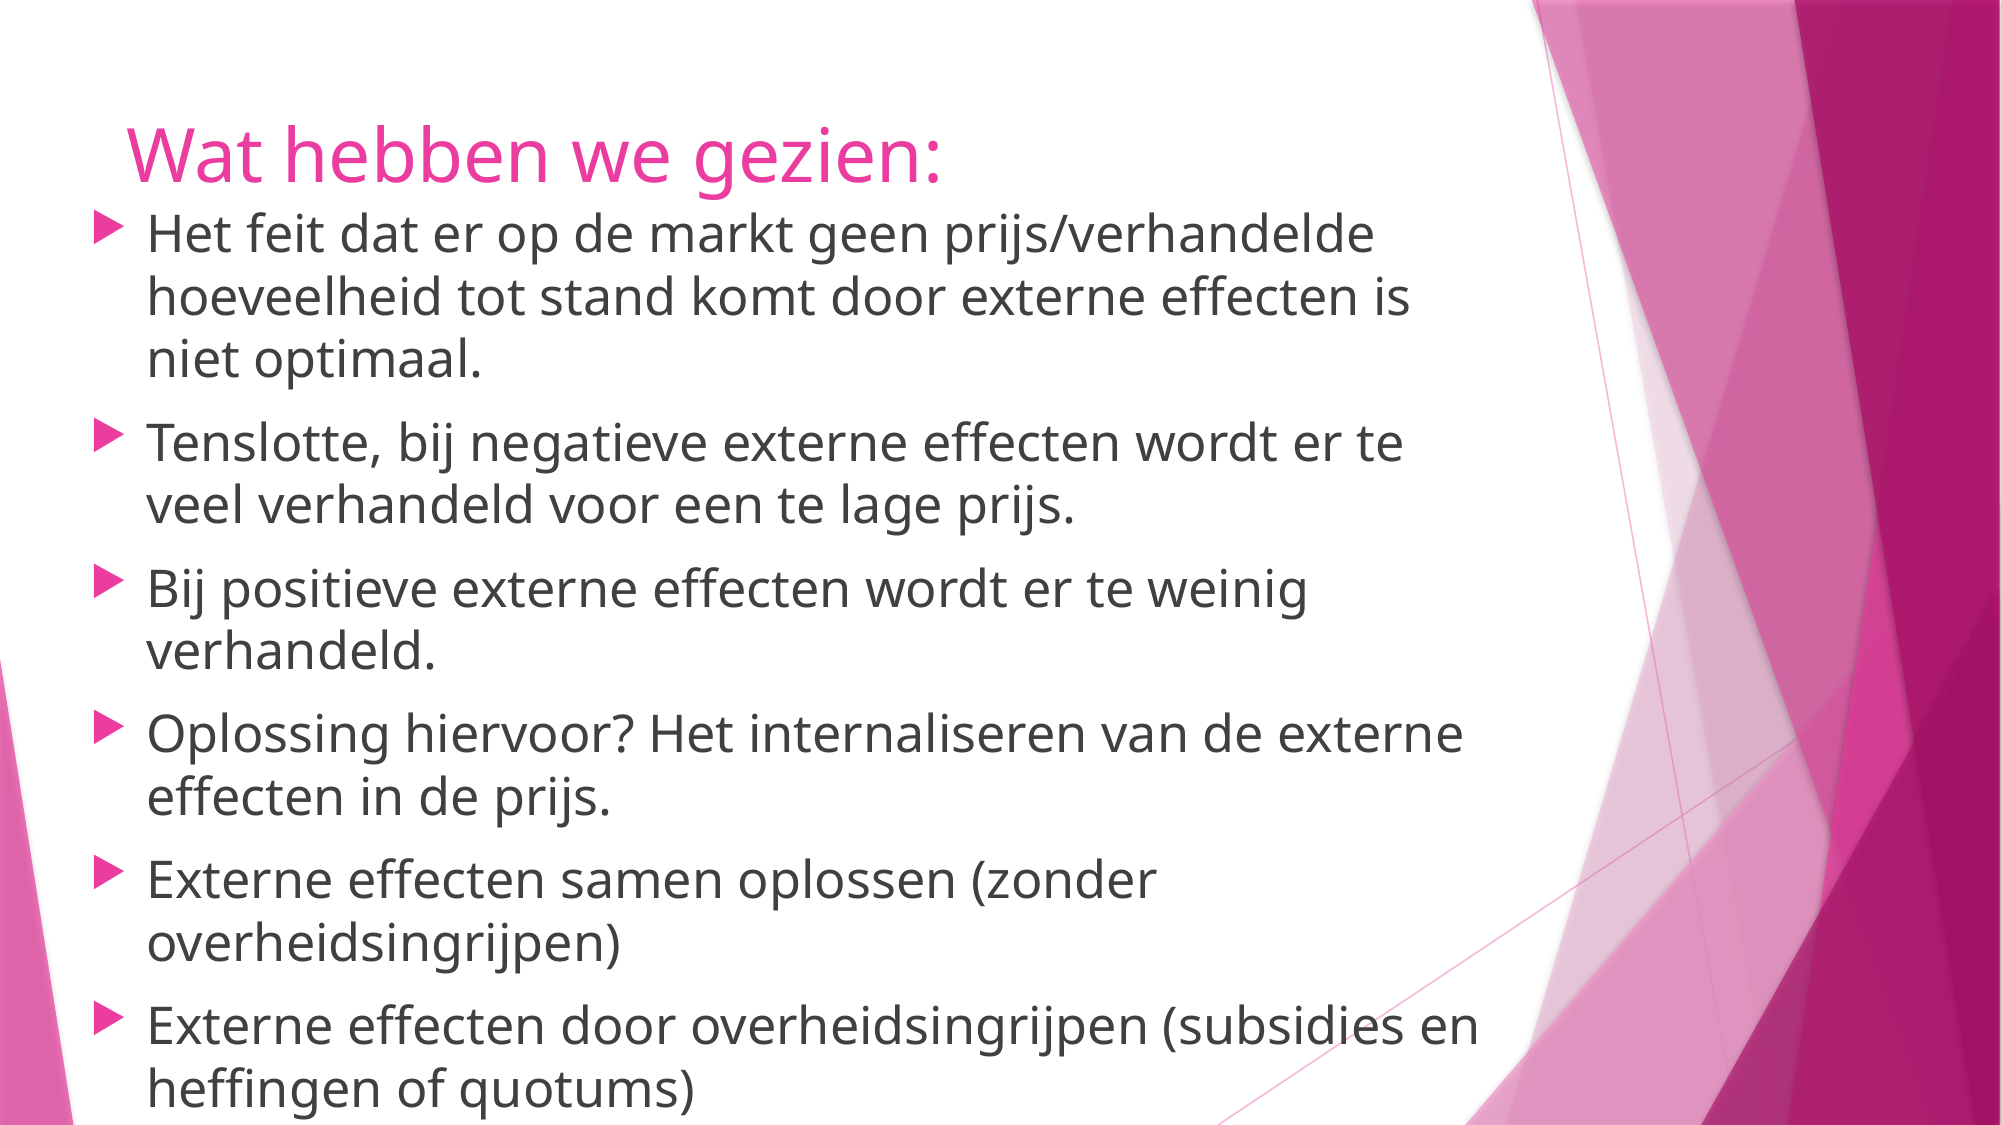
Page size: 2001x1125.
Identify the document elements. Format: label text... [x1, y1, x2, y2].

title Wat hebben we gezien: [111, 99, 1522, 193]
list Het feit dat er op de markt geen prijs/verhandelde hoeveelheid tot stand komt door externe effecten is niet optimaal. Tenslotte, bij negatieve externe effecten wordt er te veel verhandeld voor een te lage prijs. Bij positieve externe effecten wordt er te weinig verhandeld. Oplossing hiervoor? Het internaliseren van de externe effecten in de prijs. Externe effecten samen oplossen (zonder overheidsingrijpen) Externe effecten door overheidsingrijpen (subsidies en heffingen of quotums) [75, 193, 1522, 991]
